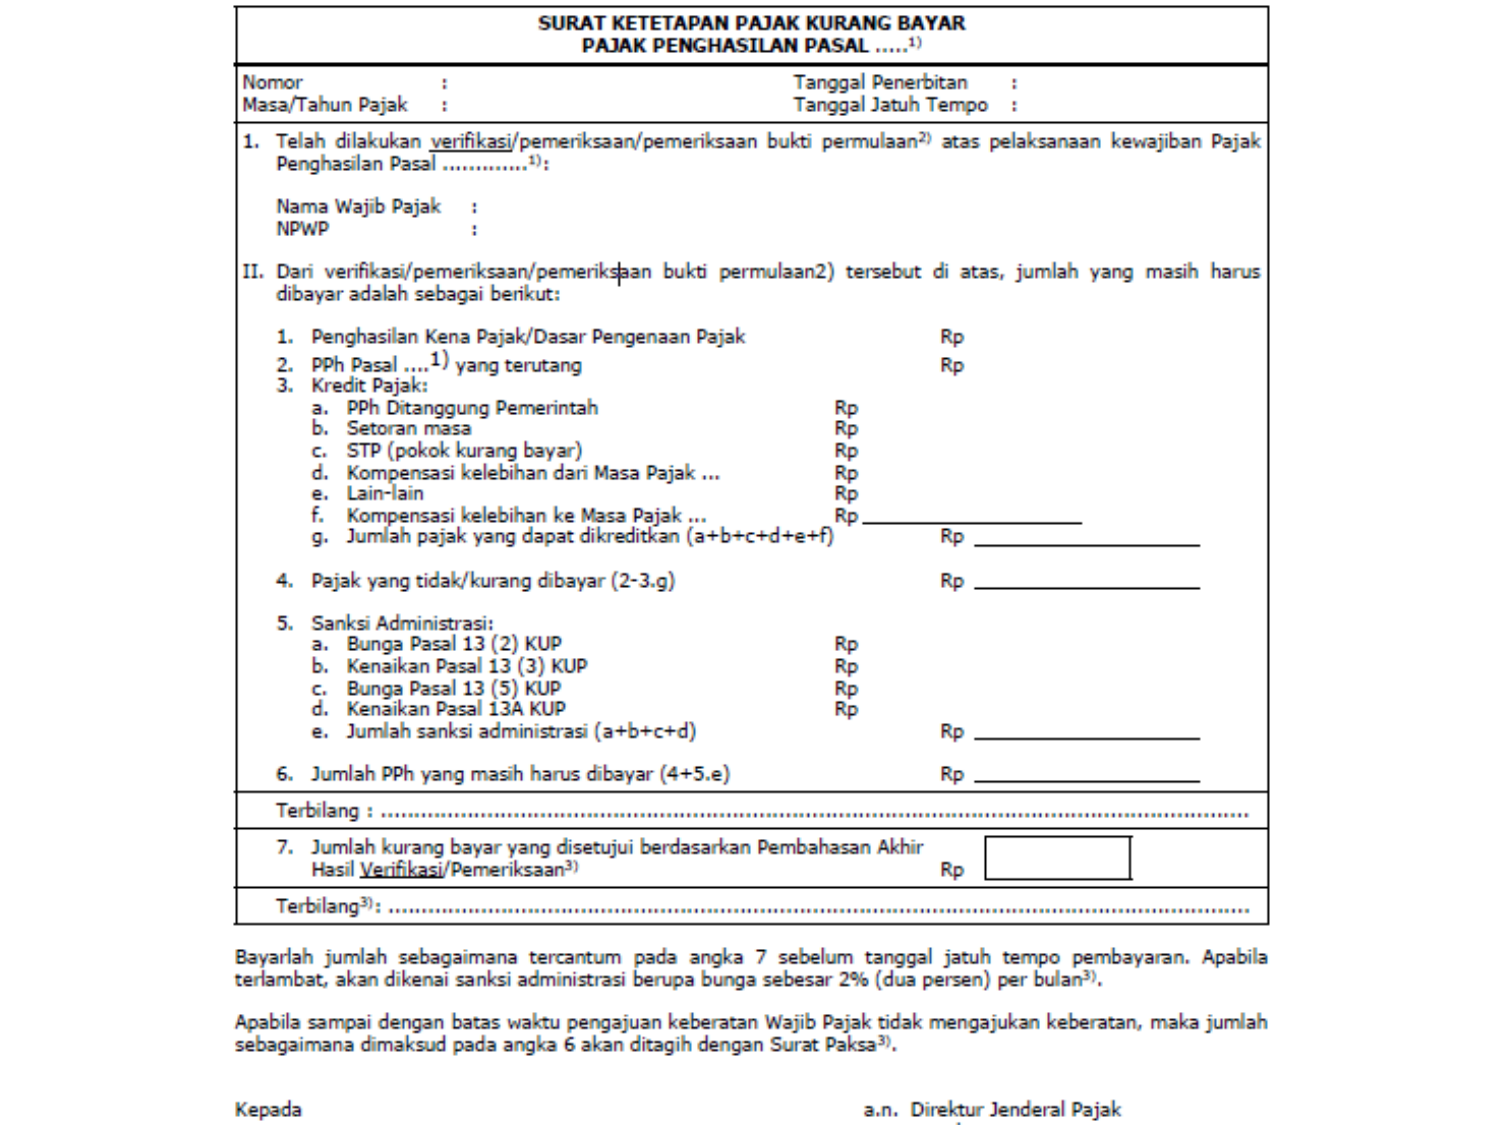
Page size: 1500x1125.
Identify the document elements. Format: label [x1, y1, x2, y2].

picture [229, 0, 1276, 1125]
